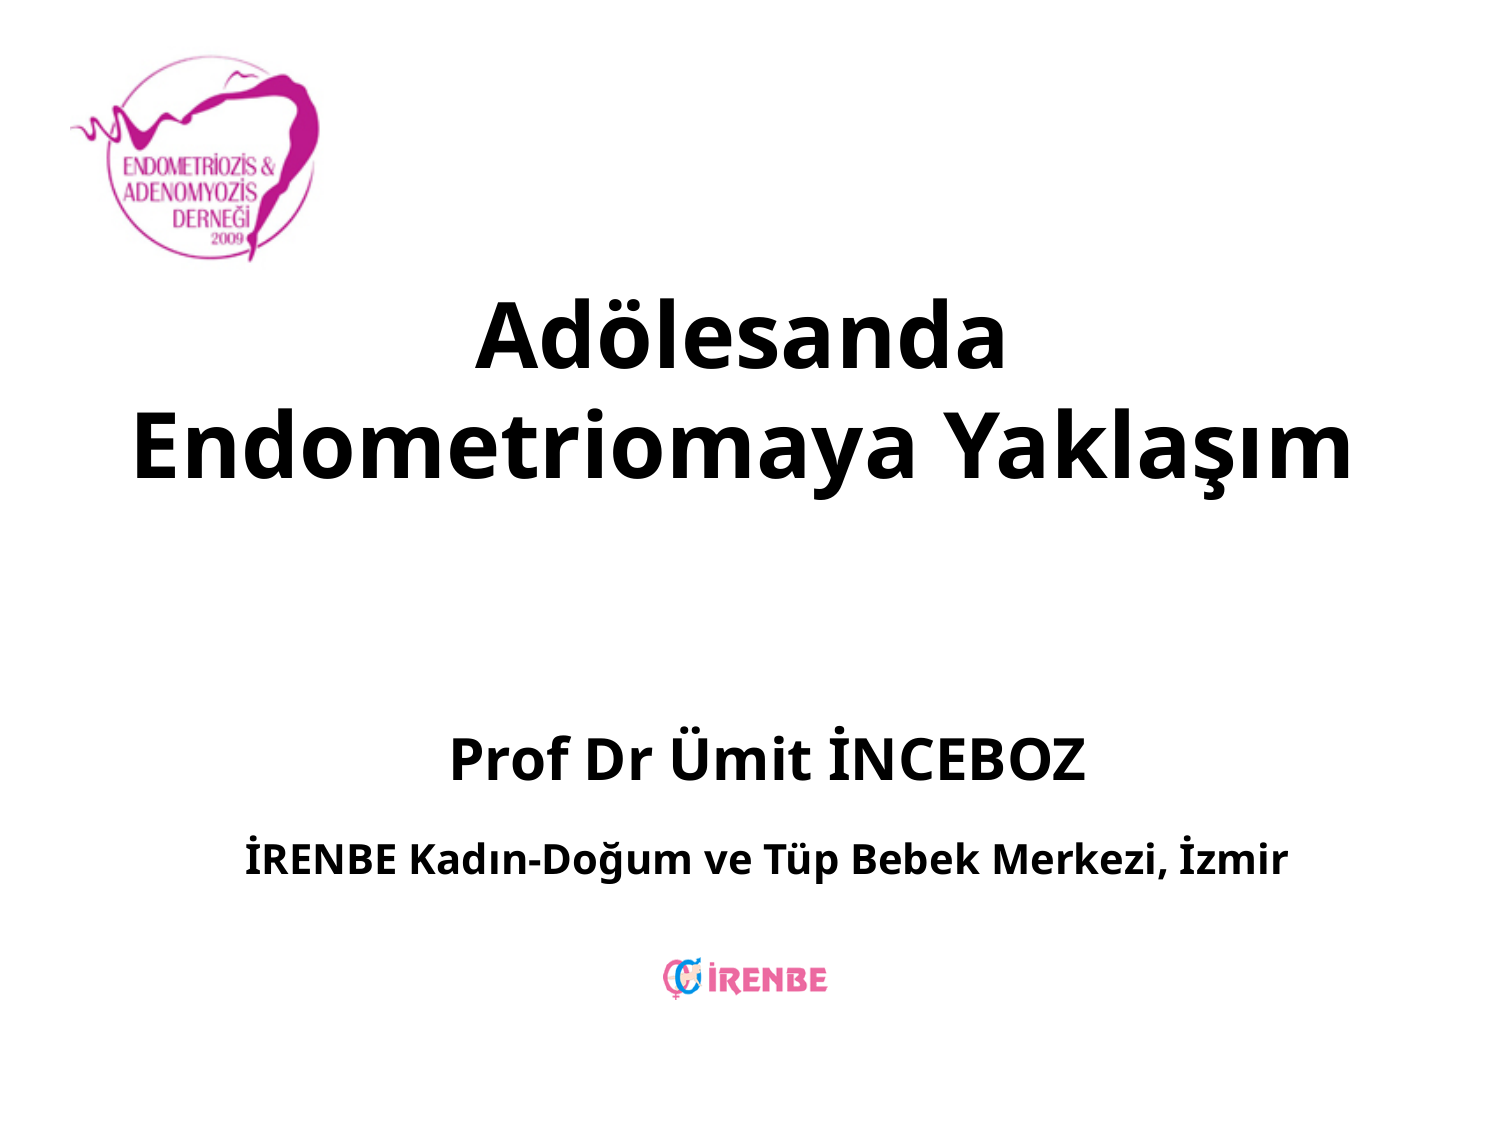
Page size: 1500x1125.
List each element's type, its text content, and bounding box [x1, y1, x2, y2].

picture [632, 887, 856, 1067]
title Adölesanda Endometriomaya Yaklaşım [105, 187, 1381, 586]
picture [70, 46, 334, 270]
subtitle Prof Dr Ümit İNCEBOZ İRENBE Kadın-Doğum ve Tüp Bebek Merkezi, İzmir [152, 714, 1383, 938]
